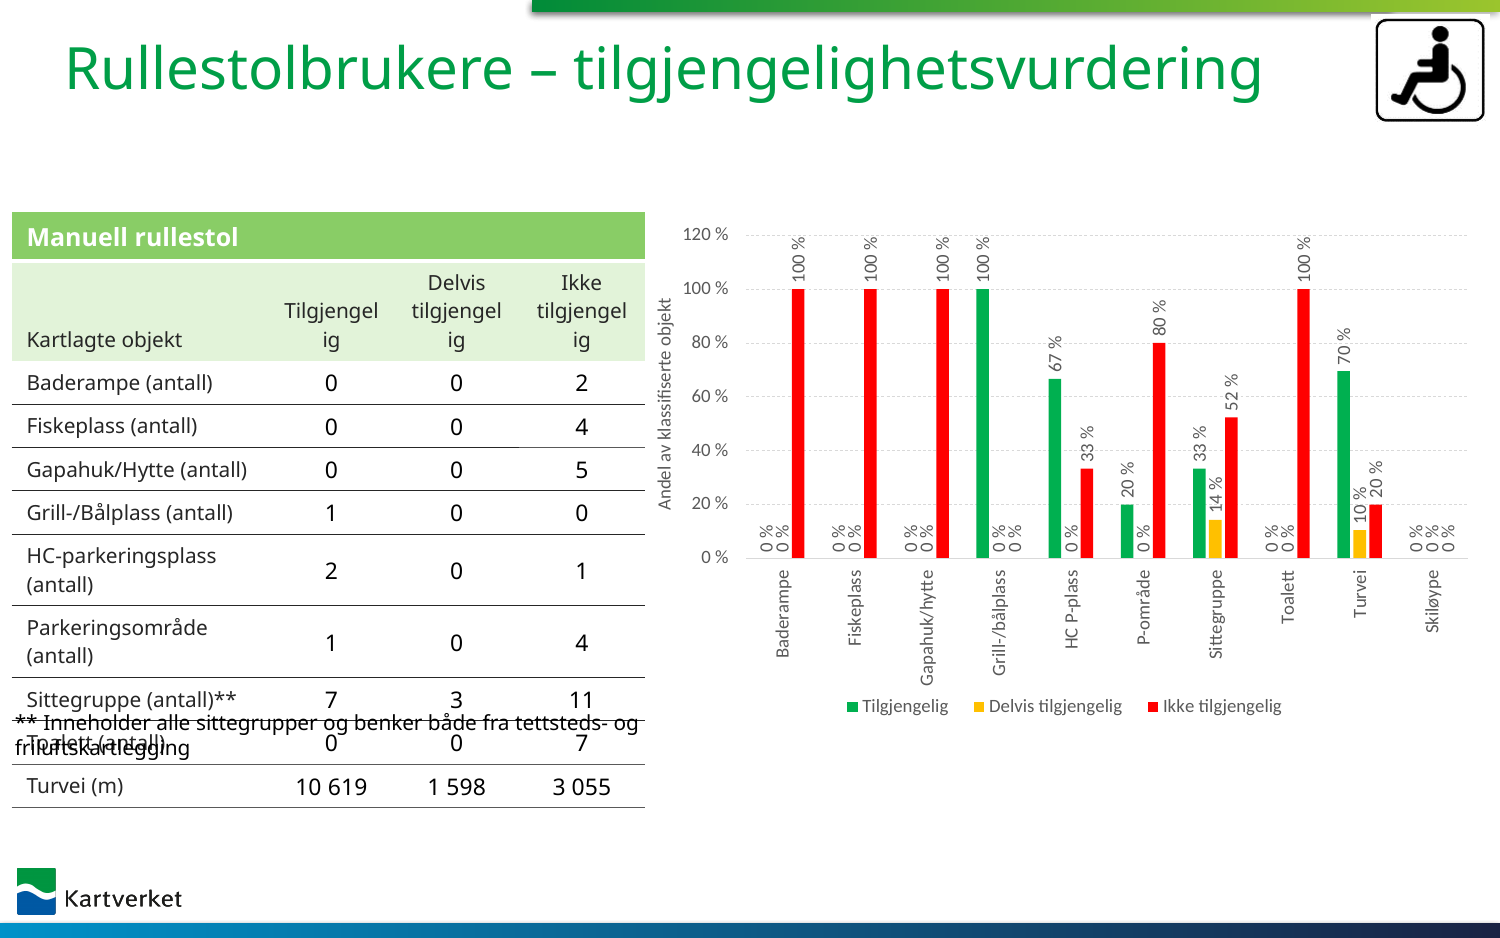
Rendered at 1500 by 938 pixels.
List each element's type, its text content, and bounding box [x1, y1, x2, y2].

table_cell 10 619 [269, 768, 394, 807]
table_cell 0 [394, 405, 519, 447]
table_cell Turvei (m) [12, 768, 269, 807]
table_cell HC-parkeringsplass (antall) [12, 535, 269, 605]
table_cell 0 [394, 535, 519, 605]
table_cell 0 [394, 606, 519, 677]
table_cell Grill-/Bålplass (antall) [12, 491, 269, 534]
table_cell Gapahuk/Hytte (antall) [12, 448, 269, 490]
table_cell 11 [519, 678, 638, 702]
picture [1371, 13, 1491, 127]
table_cell 4 [519, 405, 638, 447]
table_cell 0 [394, 491, 519, 534]
table_cell Tilgjengelig [269, 263, 394, 361]
table_cell Fiskeplass (antall) [12, 405, 269, 447]
table_cell 1 [269, 491, 394, 534]
table_cell 2 [269, 535, 394, 605]
table_cell 0 [269, 361, 394, 404]
table_cell Ikke tilgjengelig [519, 263, 638, 361]
table_cell Baderampe (antall) [12, 361, 269, 404]
table_cell 1 [519, 535, 638, 605]
table_cell Kartlagte objekt [12, 263, 269, 361]
table_cell 7 [269, 678, 394, 702]
table_cell Delvis tilgjengelig [394, 263, 519, 361]
table_cell 2 [519, 361, 638, 404]
table_cell 0 [519, 491, 638, 534]
table_cell 1 598 [394, 768, 519, 807]
table_cell Parkeringsområde (antall) [12, 606, 269, 677]
table_cell Sittegruppe (antall)** [12, 678, 269, 702]
table_cell 3 055 [519, 768, 645, 807]
table_cell 0 [394, 448, 519, 490]
table_cell 4 [519, 606, 638, 677]
table_header Manuell rullestol [12, 212, 645, 259]
text_box Rullestolbrukere – tilgjengelighetsvurdering [49, 12, 1372, 109]
table_cell 3 [394, 678, 519, 702]
text_box ** Inneholder alle sittegrupper og benker både fra tettsteds- og friluftskartlegging [0, 702, 745, 768]
table_cell 0 [269, 448, 394, 490]
picture [643, 218, 1480, 728]
table_cell 5 [519, 448, 638, 490]
table_cell 0 [394, 361, 519, 404]
table_cell 0 [269, 405, 394, 447]
table_cell 1 [269, 606, 394, 677]
